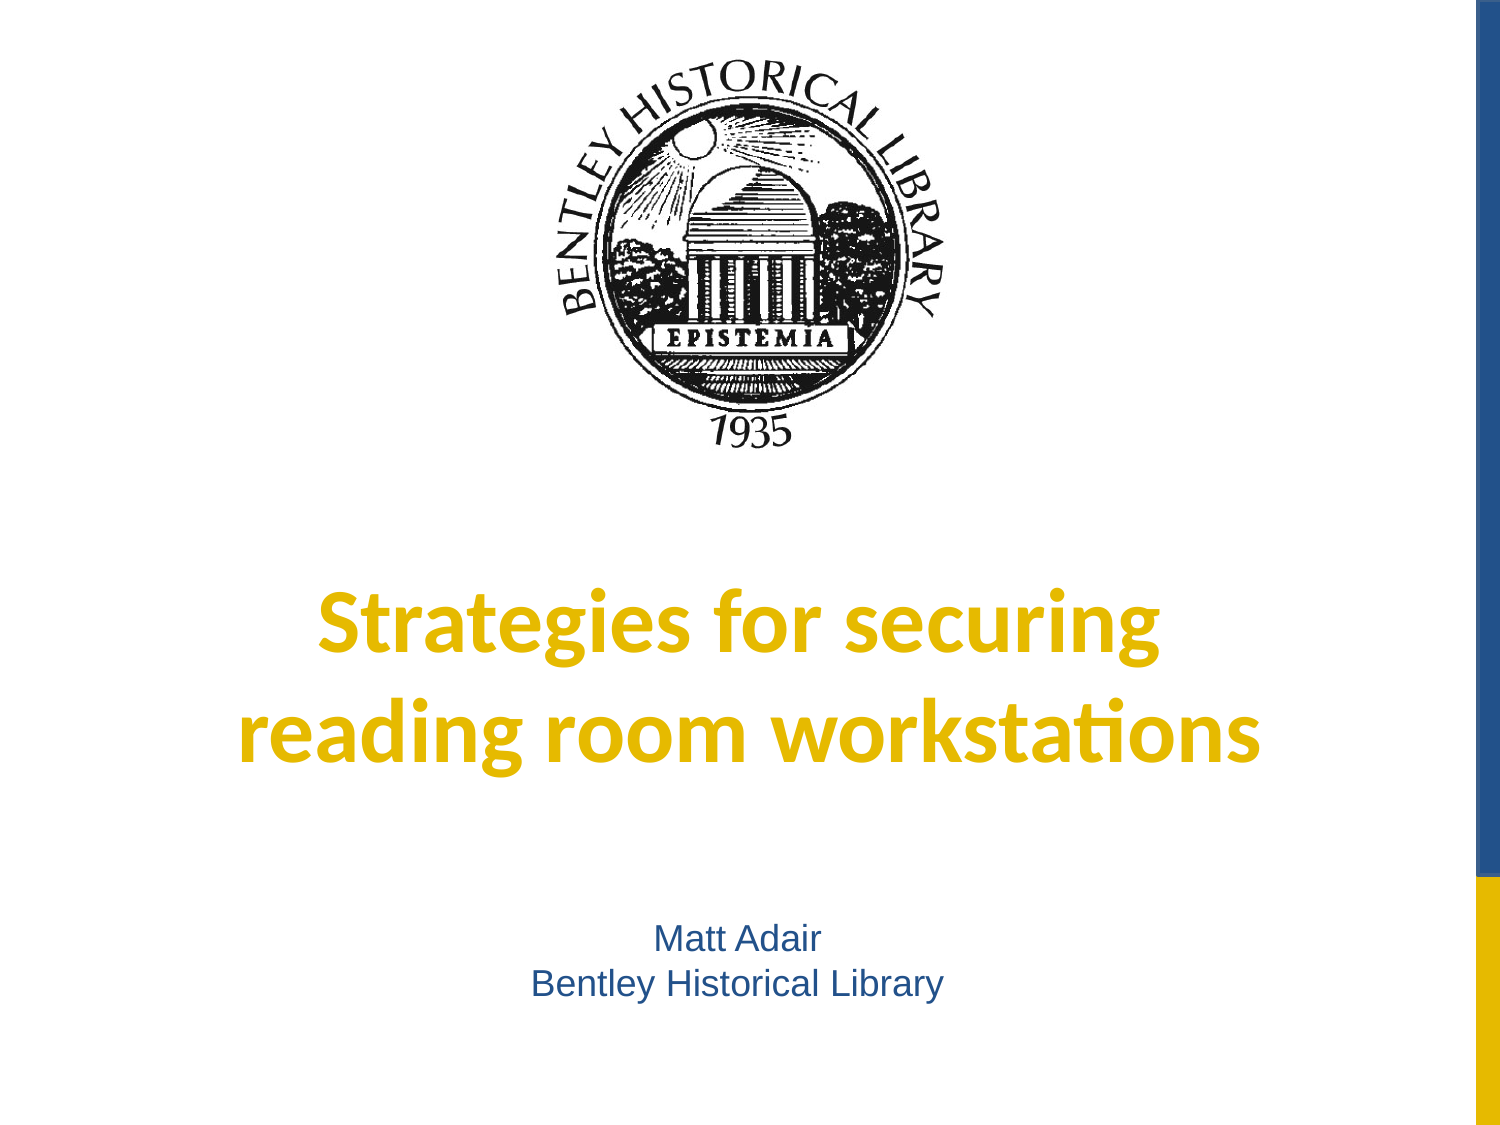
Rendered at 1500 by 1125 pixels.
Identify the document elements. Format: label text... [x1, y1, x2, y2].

text_box Matt Adair Bentley Historical Library [125, 906, 1350, 1012]
picture [549, 52, 951, 460]
title Strategies for securing reading room workstations [0, 549, 1500, 792]
